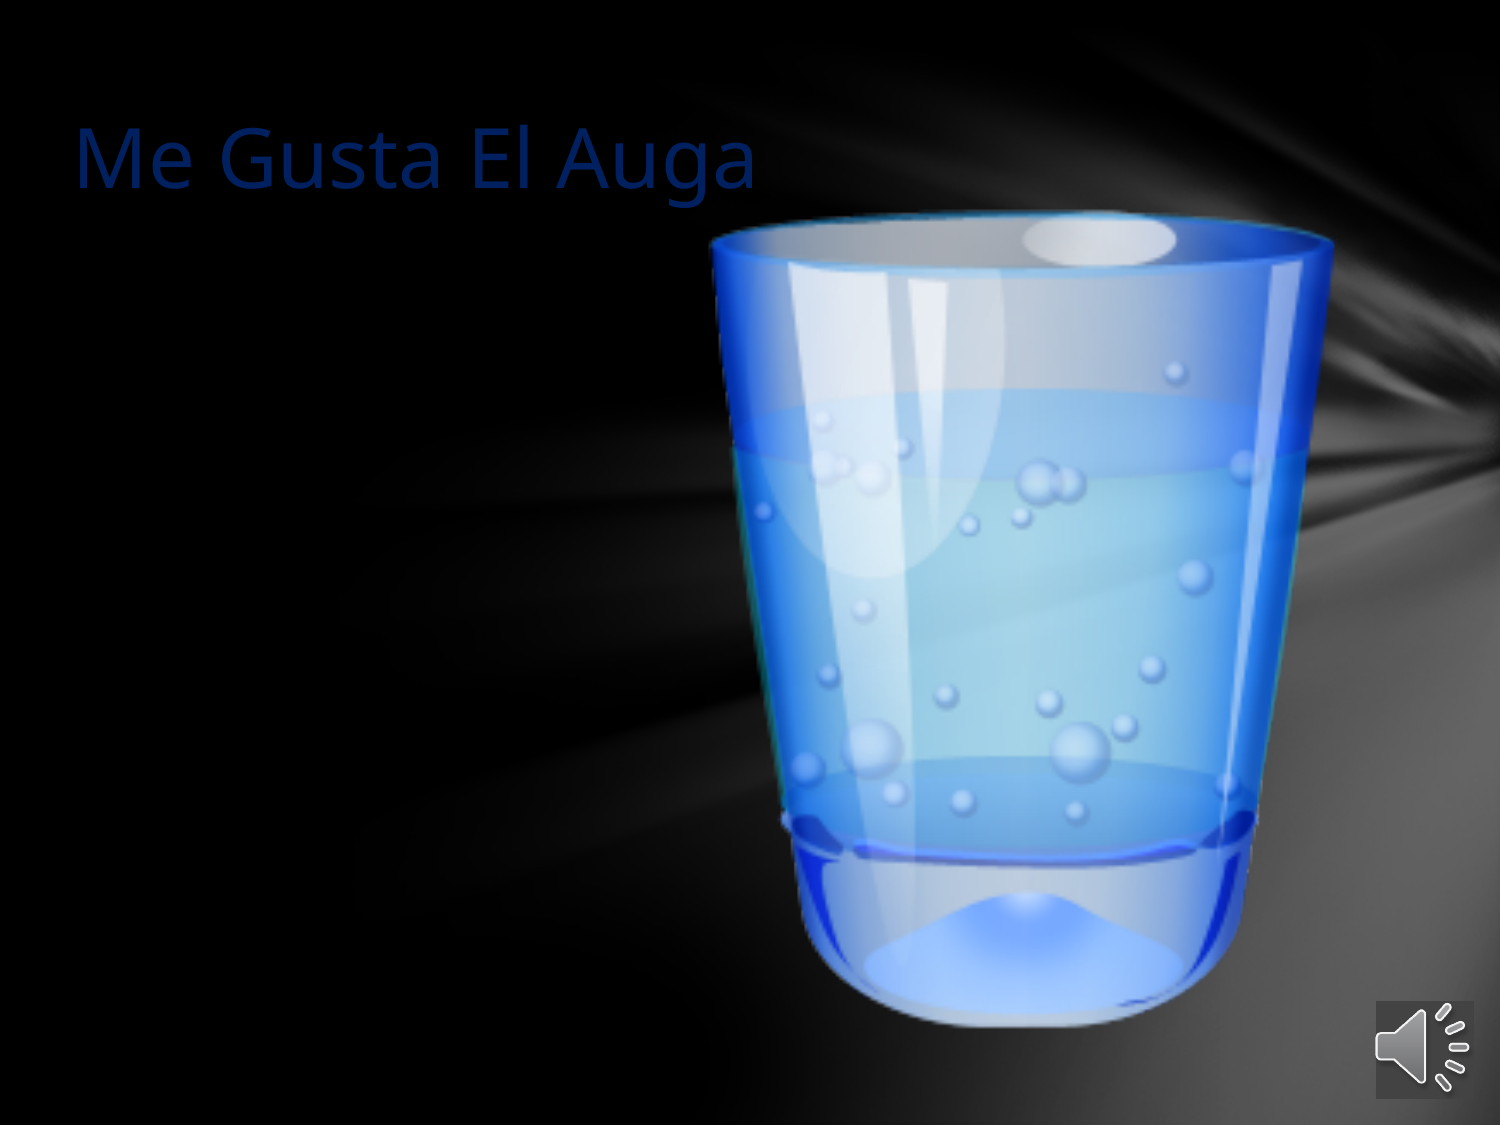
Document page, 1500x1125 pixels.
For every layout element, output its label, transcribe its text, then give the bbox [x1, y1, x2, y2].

title Me Gusta El Auga [57, 37, 1318, 213]
picture [515, 74, 1500, 1101]
